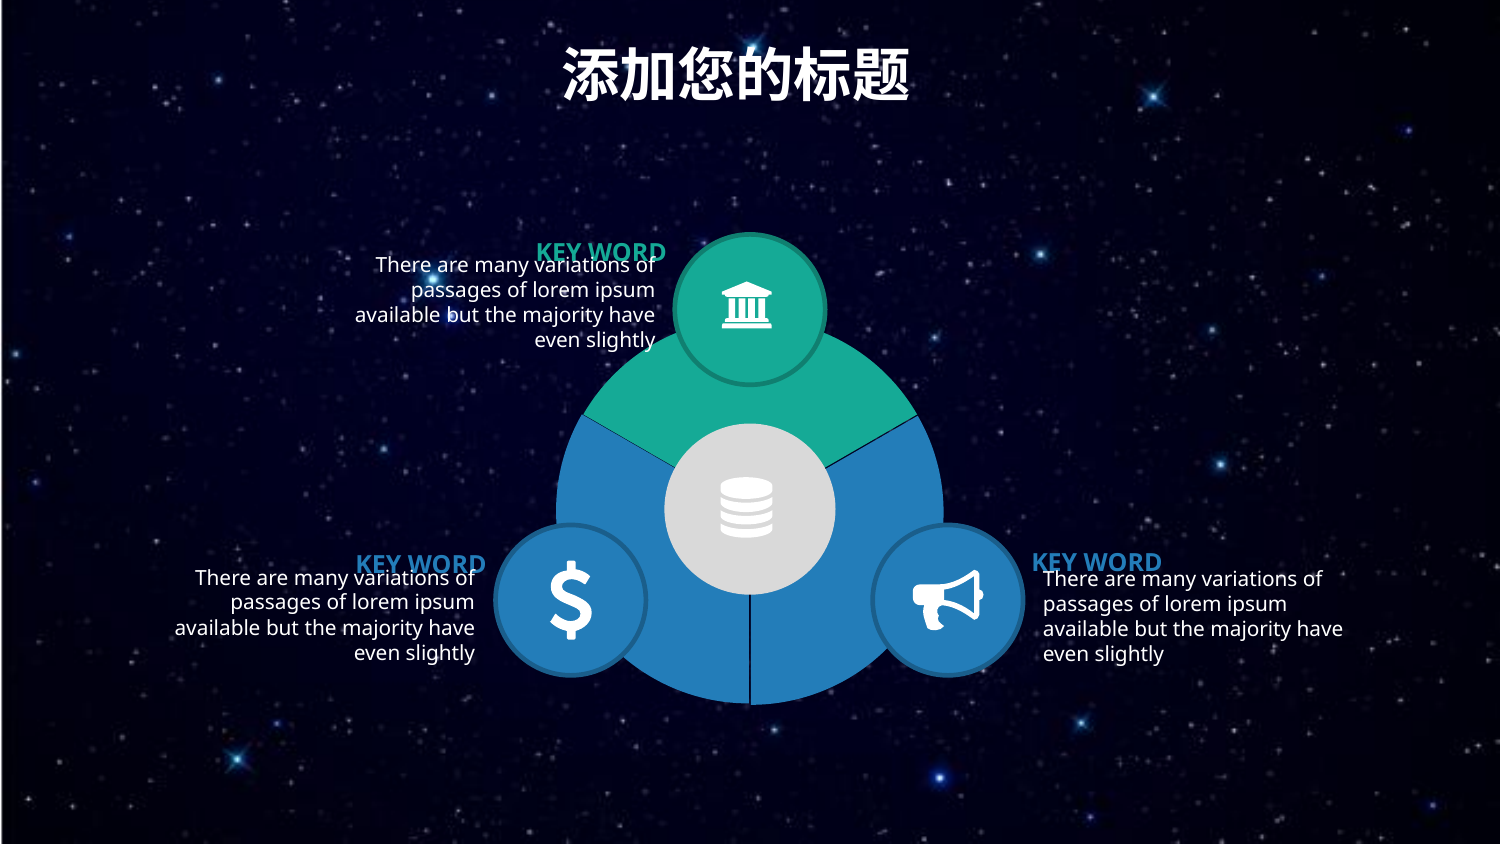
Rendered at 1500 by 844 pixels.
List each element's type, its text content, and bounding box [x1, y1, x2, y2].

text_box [1042, 546, 1363, 654]
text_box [674, 234, 826, 386]
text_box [155, 548, 476, 653]
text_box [495, 524, 647, 676]
picture [0, 0, 1500, 844]
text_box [872, 524, 1024, 676]
text_box [553, 412, 751, 706]
text_box 添加您的标题 [301, 31, 1170, 116]
text_box [749, 413, 946, 707]
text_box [335, 235, 656, 340]
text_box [664, 423, 836, 595]
text_box [582, 333, 920, 457]
